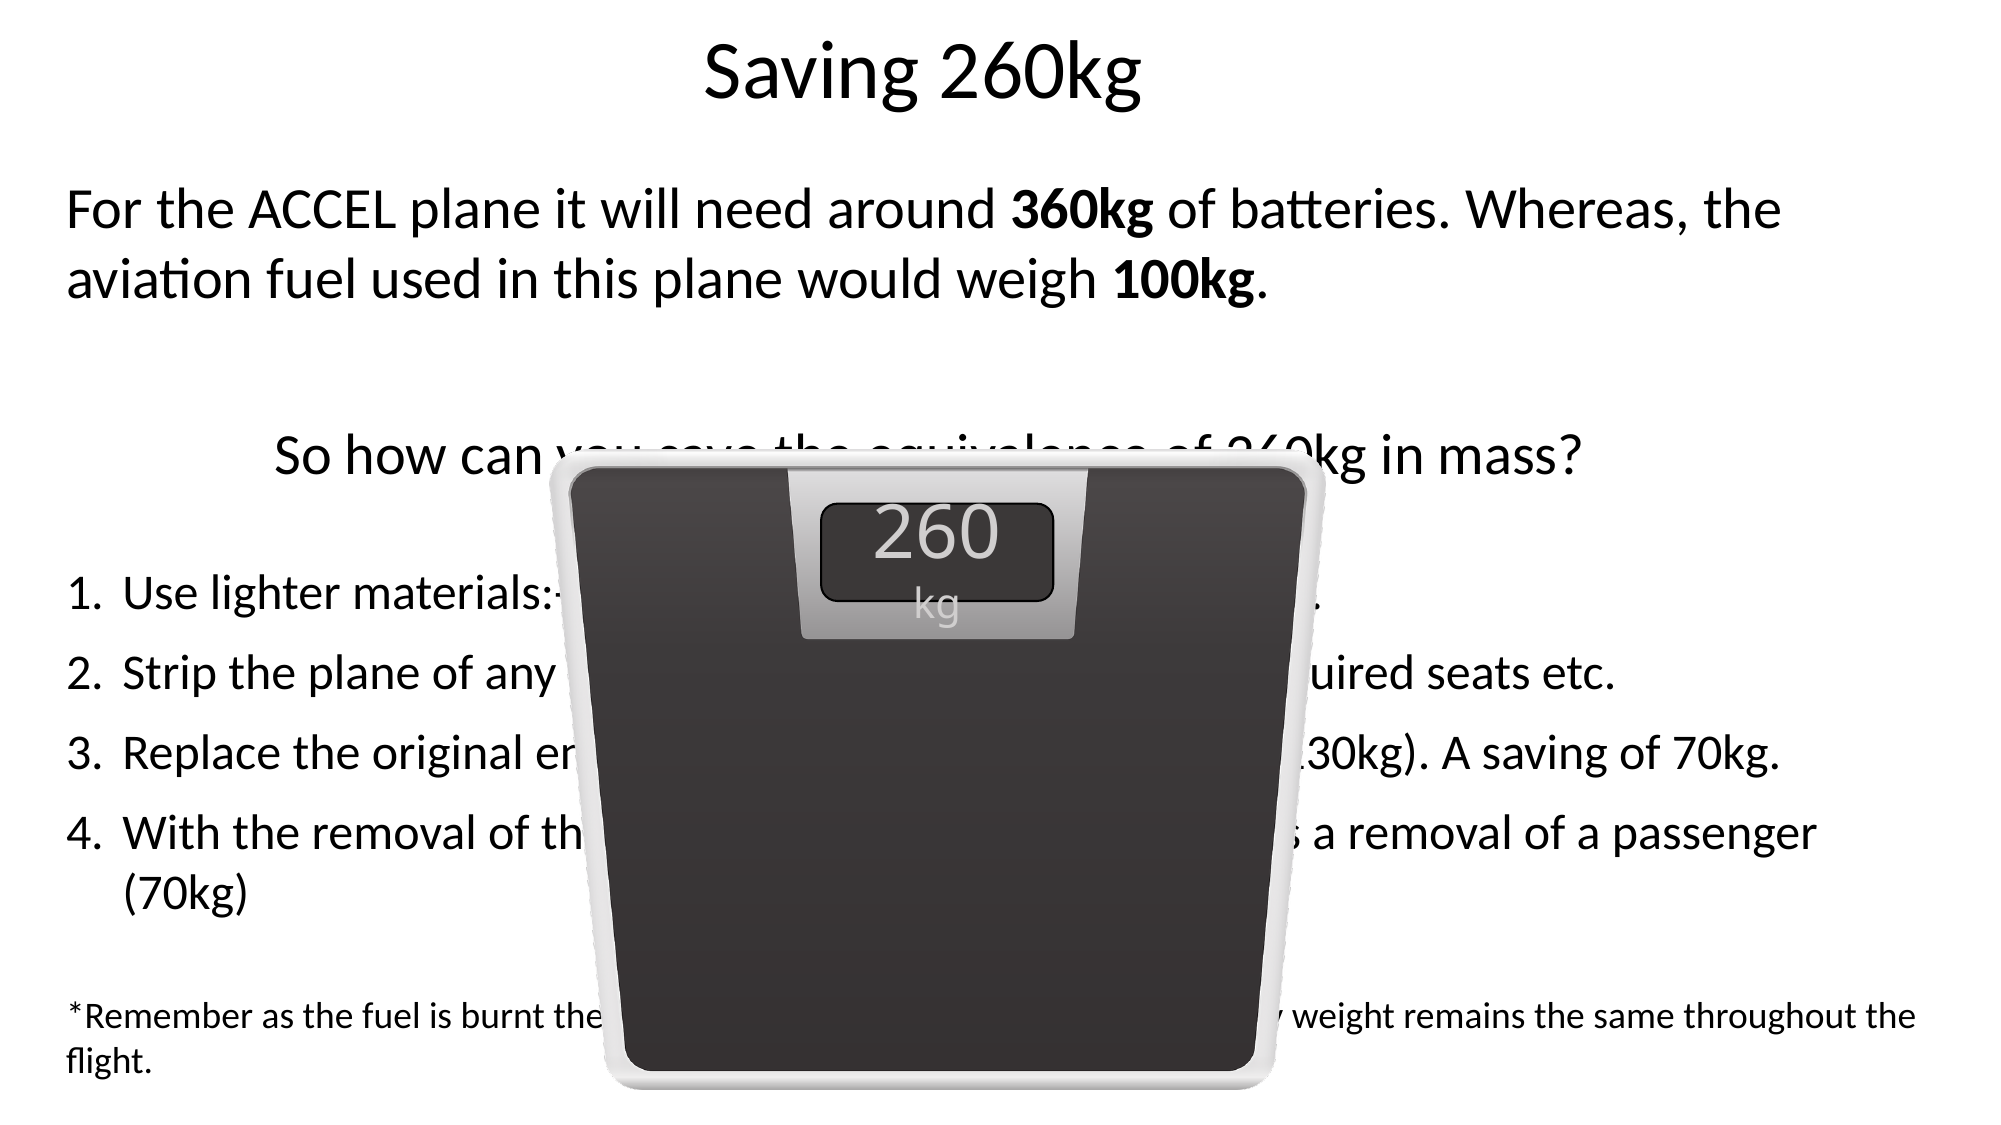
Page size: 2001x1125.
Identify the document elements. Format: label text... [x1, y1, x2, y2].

text_box Use lighter materials:- composite materials like a racing car. Strip the plane of any unnecessary parts, removal of unrequired seats etc. Replace the original engine (200kg) with electric motors (130kg). A saving of 70kg. With the removal of the passenger seat, obviously there is a removal of a passenger (70kg) [1326, 552, 1969, 927]
text_box So how can you save the equivalence of 260kg in mass? [259, 408, 1601, 494]
text_box For the ACCEL plane it will need around 360kg of batteries. Whereas, the aviation fuel used in this plane would weigh 100kg. [51, 163, 1949, 388]
text_box Use lighter materials:- composite materials like a racing car. Strip the plane of any unnecessary parts, removal of unrequired seats etc. Replace the original engine (200kg) with electric motors (130kg). A saving of 70kg. With the removal of the passenger seat, obviously there is a removal of a passenger (70kg) [51, 552, 549, 927]
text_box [549, 449, 1326, 1090]
text_box *Remember as the fuel is burnt the plane becomes lighter. However, the battery weight remains the same throughout the flight. [51, 983, 549, 1088]
text_box Saving 260kg [689, 7, 1346, 123]
text_box *Remember as the fuel is burnt the plane becomes lighter. However, the battery weight remains the same throughout the flight. [1326, 983, 1949, 1088]
